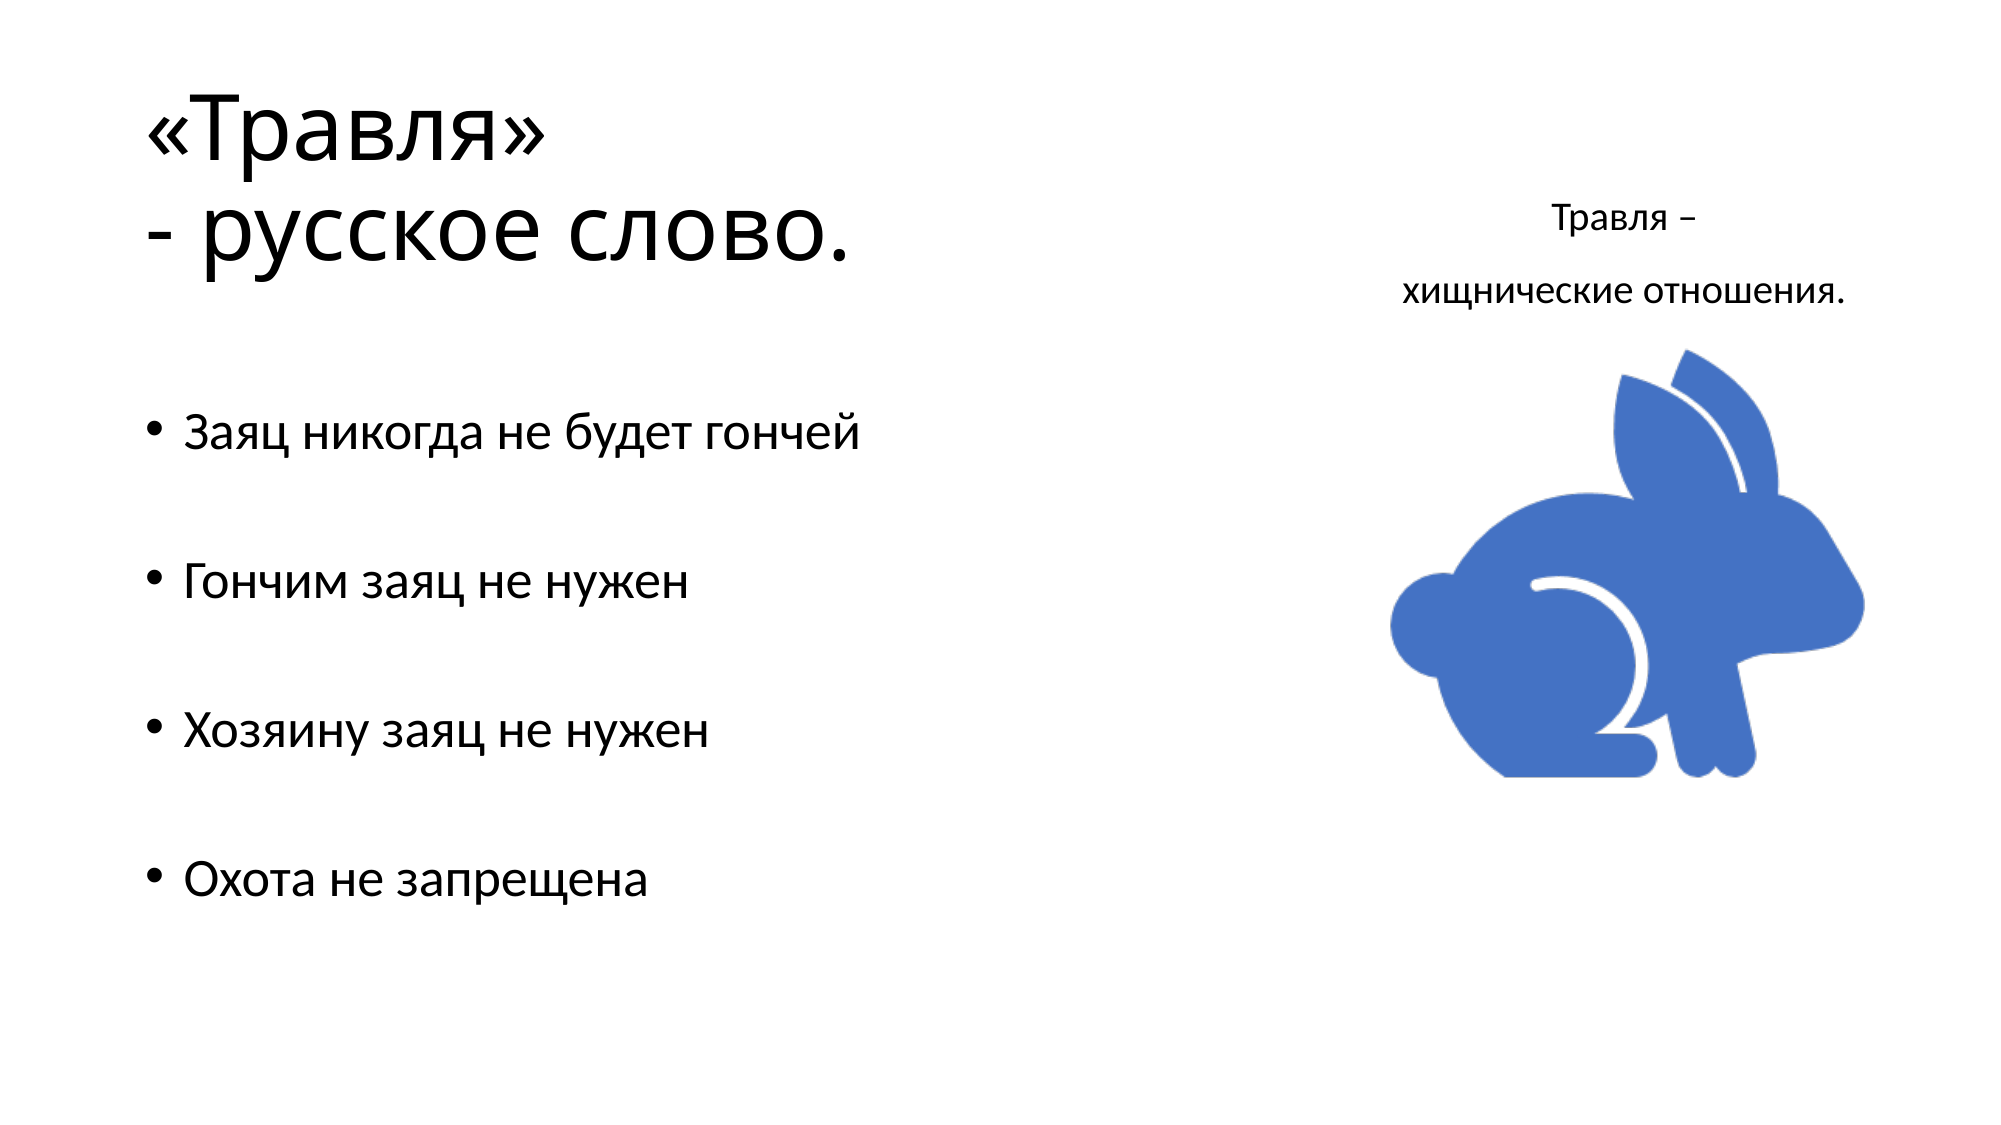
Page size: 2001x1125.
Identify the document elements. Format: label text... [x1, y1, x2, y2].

picture [1332, 267, 1927, 861]
text_box Травля – хищнические отношения. [1220, 171, 2000, 321]
list Заяц никогда не будет гончей Гончим заяц не нужен Хозяину заяц не нужен Охота не запрещена [130, 320, 948, 918]
title «Травля» - русское слово. [130, 61, 948, 300]
